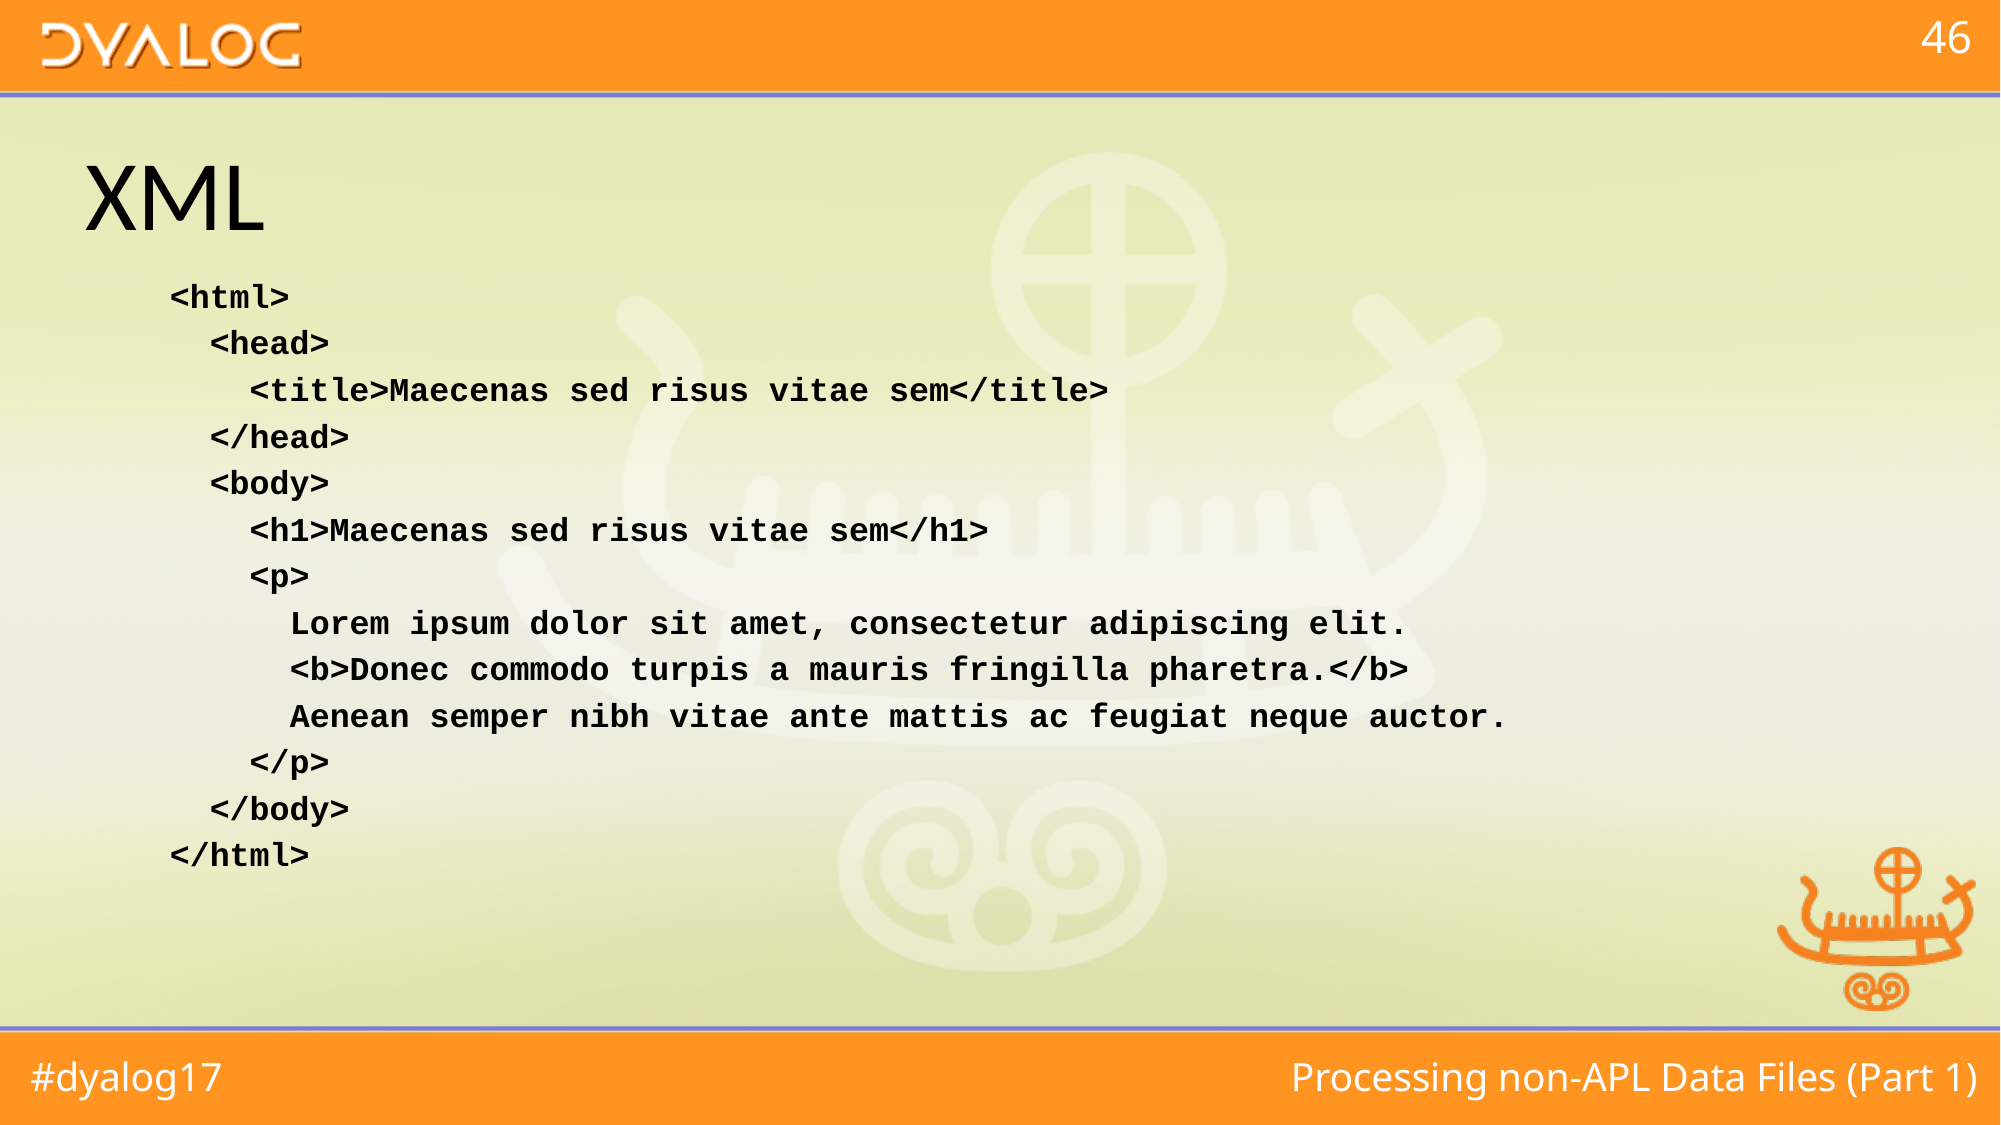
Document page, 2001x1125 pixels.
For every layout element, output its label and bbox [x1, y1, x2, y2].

picture [0, 0, 2001, 1125]
title [70, 125, 1900, 256]
list [74, 267, 1556, 1011]
